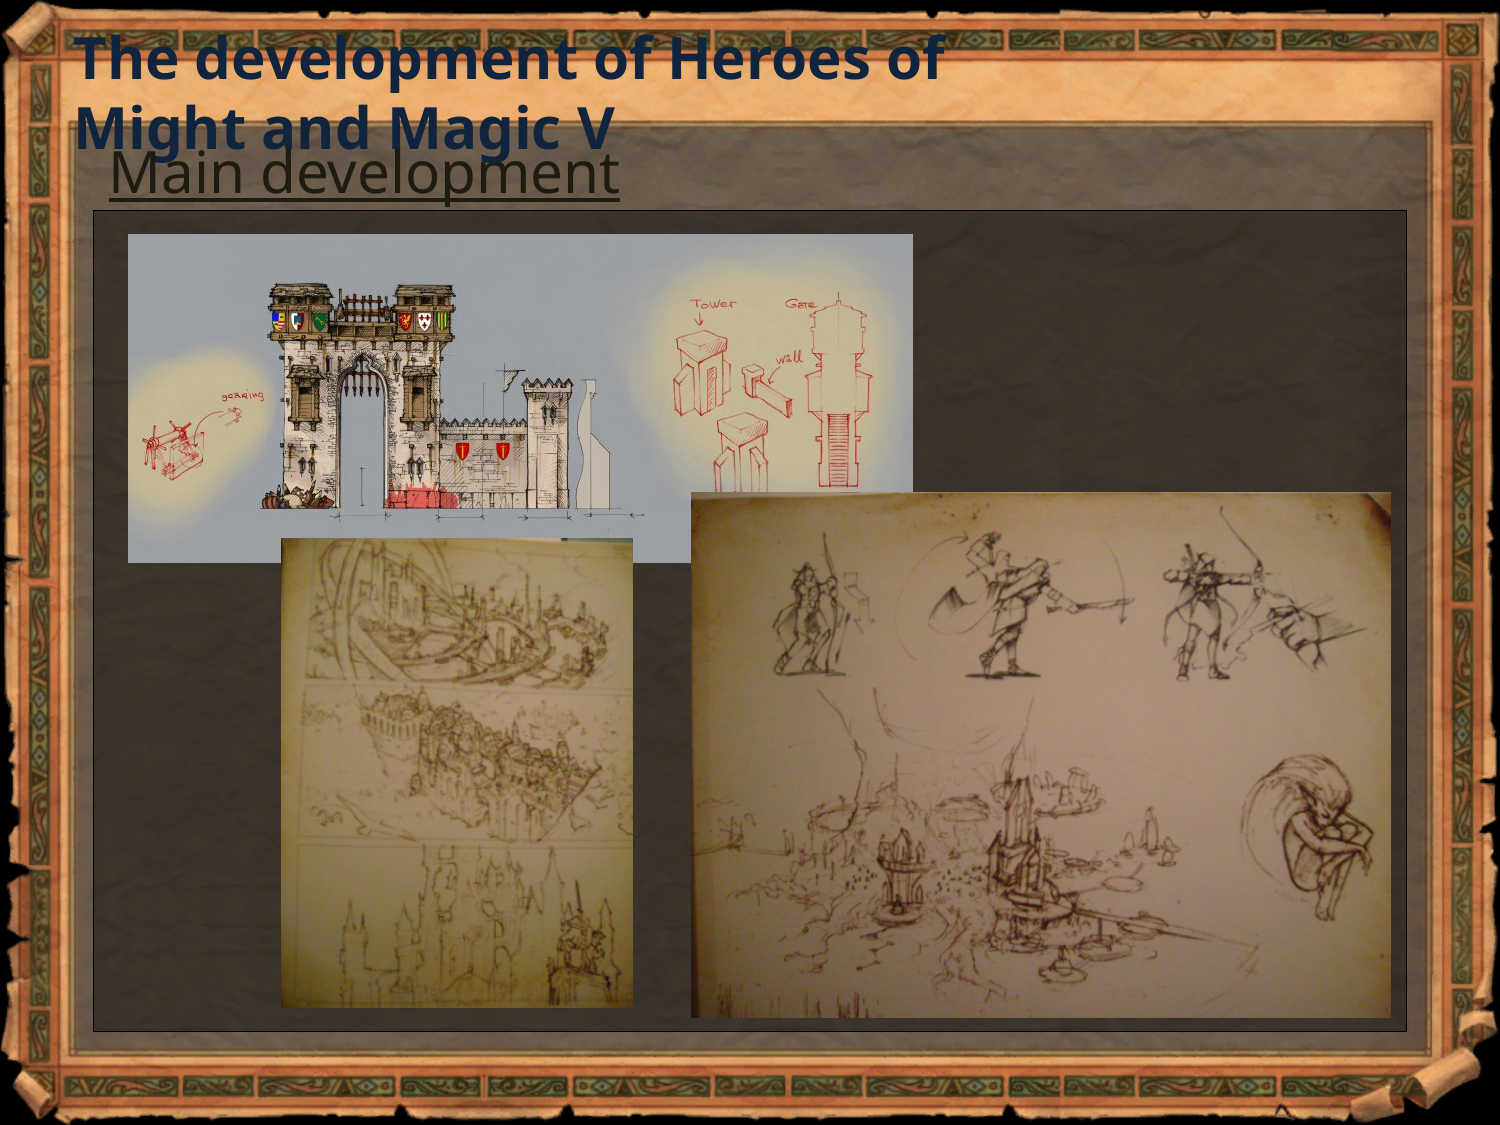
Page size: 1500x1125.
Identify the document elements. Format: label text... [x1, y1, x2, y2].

text_box The development of Heroes of Might and Magic V [58, 61, 1125, 121]
picture [0, 0, 1500, 1125]
text_box [93, 210, 1407, 1032]
text_box Main development [93, 140, 1161, 200]
